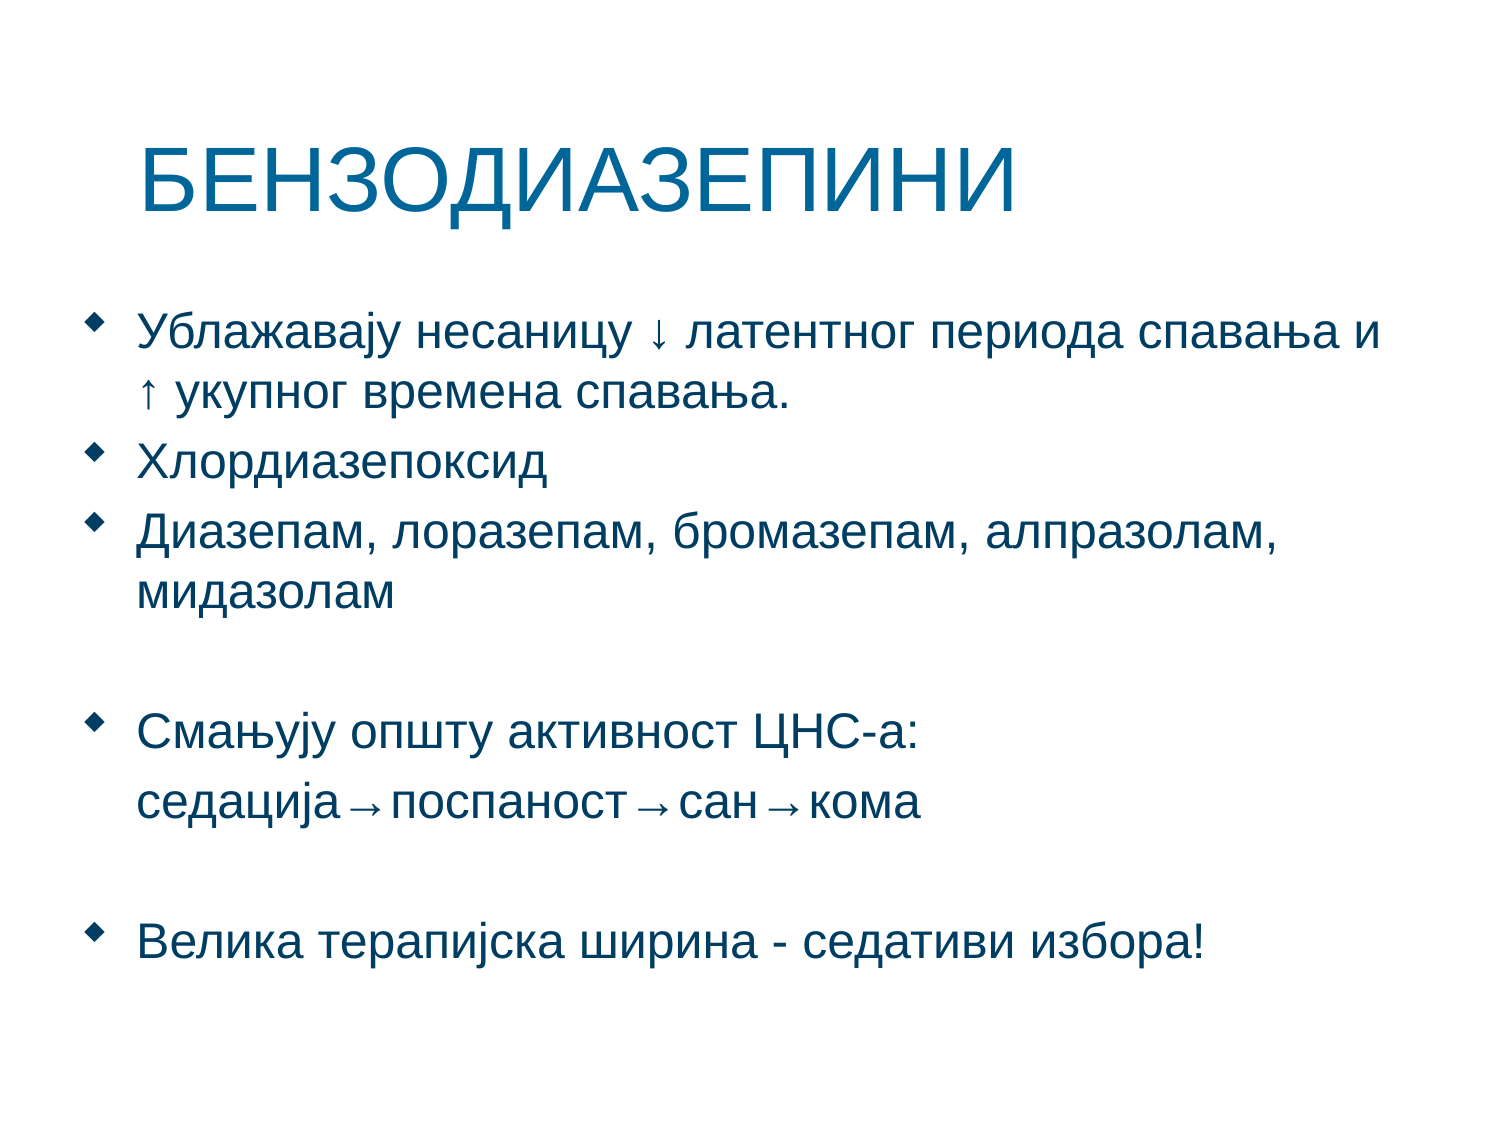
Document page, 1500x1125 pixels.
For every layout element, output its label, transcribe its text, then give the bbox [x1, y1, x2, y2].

title БЕНЗОДИАЗЕПИНИ [123, 49, 1400, 238]
list Ублажавају несаницу ↓ латентног периода спавања и ↑ укупног времена спавања. Хлордиазепоксид Диазепам, лоразепам, бромазепам, алпразолам, мидазолам Смањују општу активност ЦНС-а: седација→поспаност→сан→кома Велика терапијска ширина - седативи избора! [64, 290, 1436, 1026]
